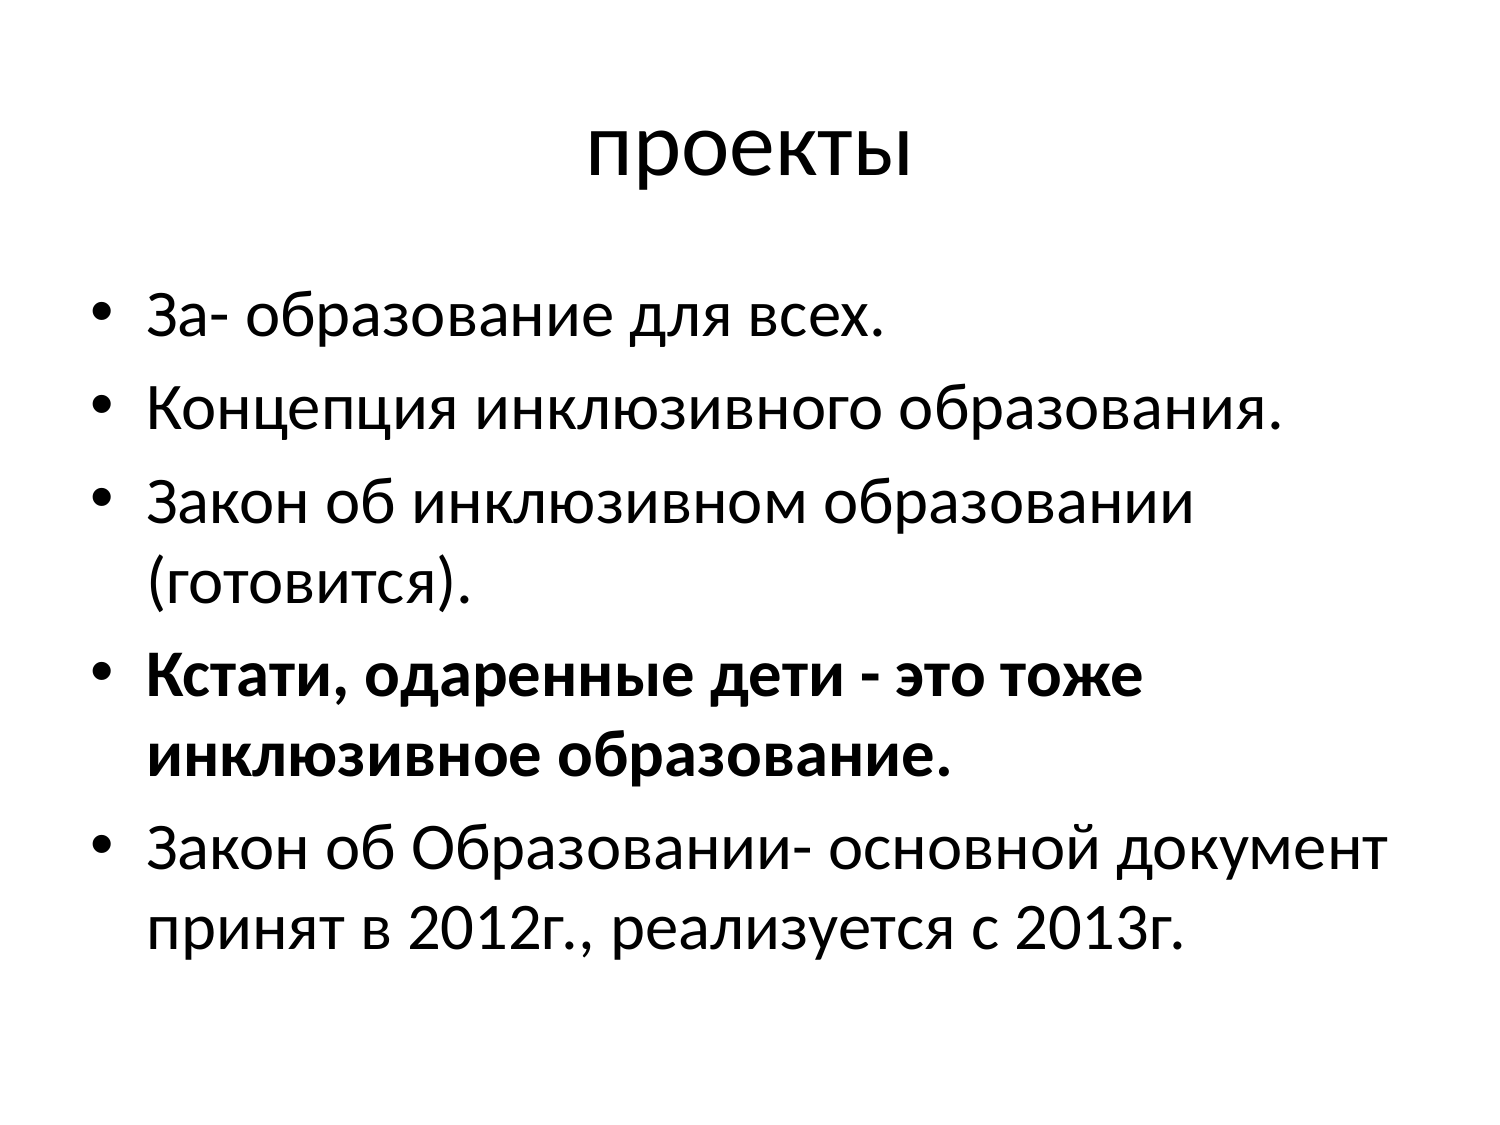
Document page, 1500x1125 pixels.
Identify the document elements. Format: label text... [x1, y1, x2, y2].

list За- образование для всех. Концепция инклюзивного образования. Закон об инклюзивном образовании (готовится). Кстати, одаренные дети - это тоже инклюзивное образование. Закон об Образовании- основной документ принят в 2012г., реализуется с 2013г. [75, 262, 1425, 1005]
title проекты [75, 45, 1425, 233]
